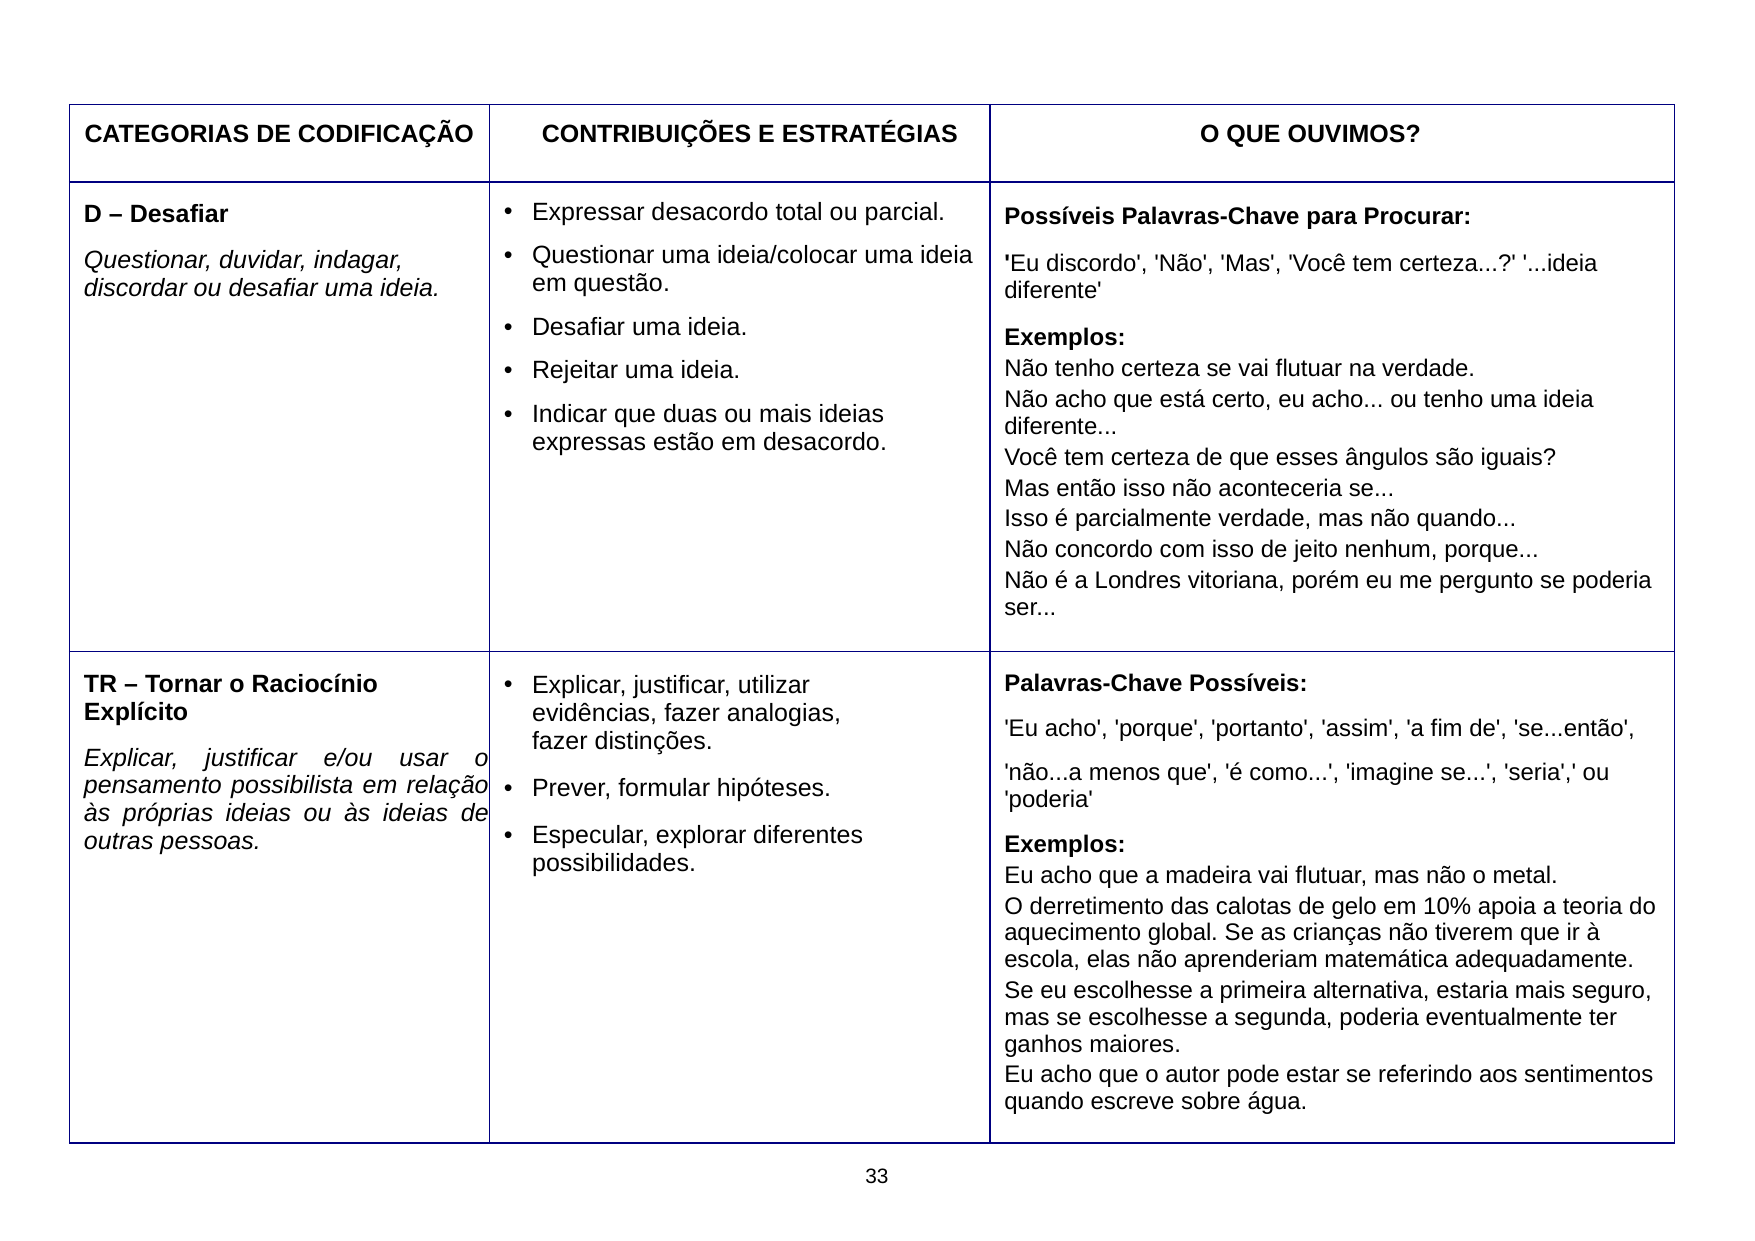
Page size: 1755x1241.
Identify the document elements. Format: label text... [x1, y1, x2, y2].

table_cell TR – Tornar o Raciocínio Explícito Explicar, justificar e/ou usar o pensamento possibilista em relação às próprias ideias ou às ideias de outras pessoas. [70, 652, 489, 1142]
table_cell D – Desafiar Questionar, duvidar, indagar, discordar ou desafiar uma ideia. [70, 183, 489, 651]
table_cell Palavras-Chave Possíveis: 'Eu acho', 'porque', 'portanto', 'assim', 'a fim de', 'se...então', 'não...a menos que', 'é como...', 'imagine se...', 'seria',' ou 'poderia' Exemplos: Eu acho que a madeira vai flutuar, mas não o metal. O derretimento das calotas de gelo em 10% apoia a teoria do aquecimento global. Se as crianças não tiverem que ir à escola, elas não aprenderiam matemática adequadamente. Se eu escolhesse a primeira alternativa, estaria mais seguro, mas se escolhesse a segunda, poderia eventualmente ter ganhos maiores. Eu acho que o autor pode estar se referindo aos sentimentos quando escreve sobre água. [991, 652, 1674, 1142]
table_header CONTRIBUIÇÕES E ESTRATÉGIAS [490, 105, 989, 181]
table_header O QUE OUVIMOS? [991, 105, 1674, 181]
table_cell Possíveis Palavras-Chave para Procurar: 'Eu discordo', 'Não', 'Mas', 'Você tem certeza...?' '...ideia diferente' Exemplos: Não tenho certeza se vai flutuar na verdade. Não acho que está certo, eu acho... ou tenho uma ideia diferente... Você tem certeza de que esses ângulos são iguais? Mas então isso não aconteceria se... Isso é parcialmente verdade, mas não quando... Não concordo com isso de jeito nenhum, porque... Não é a Londres vitoriana, porém eu me pergunto se poderia ser... [991, 183, 1674, 651]
table_cell Expressar desacordo total ou parcial. Questionar uma ideia/colocar uma ideia em questão. Desafiar uma ideia. Rejeitar uma ideia. Indicar que duas ou mais ideias expressas estão em desacordo. [490, 183, 989, 651]
table_header CATEGORIAS DE CODIFICAÇÃO [70, 105, 489, 181]
slide_number 33 [861, 1162, 893, 1241]
table_cell Explicar, justificar, utilizar evidências, fazer analogias, fazer distinções. Prever, formular hipóteses. Especular, explorar diferentes possibilidades. [490, 652, 989, 1142]
